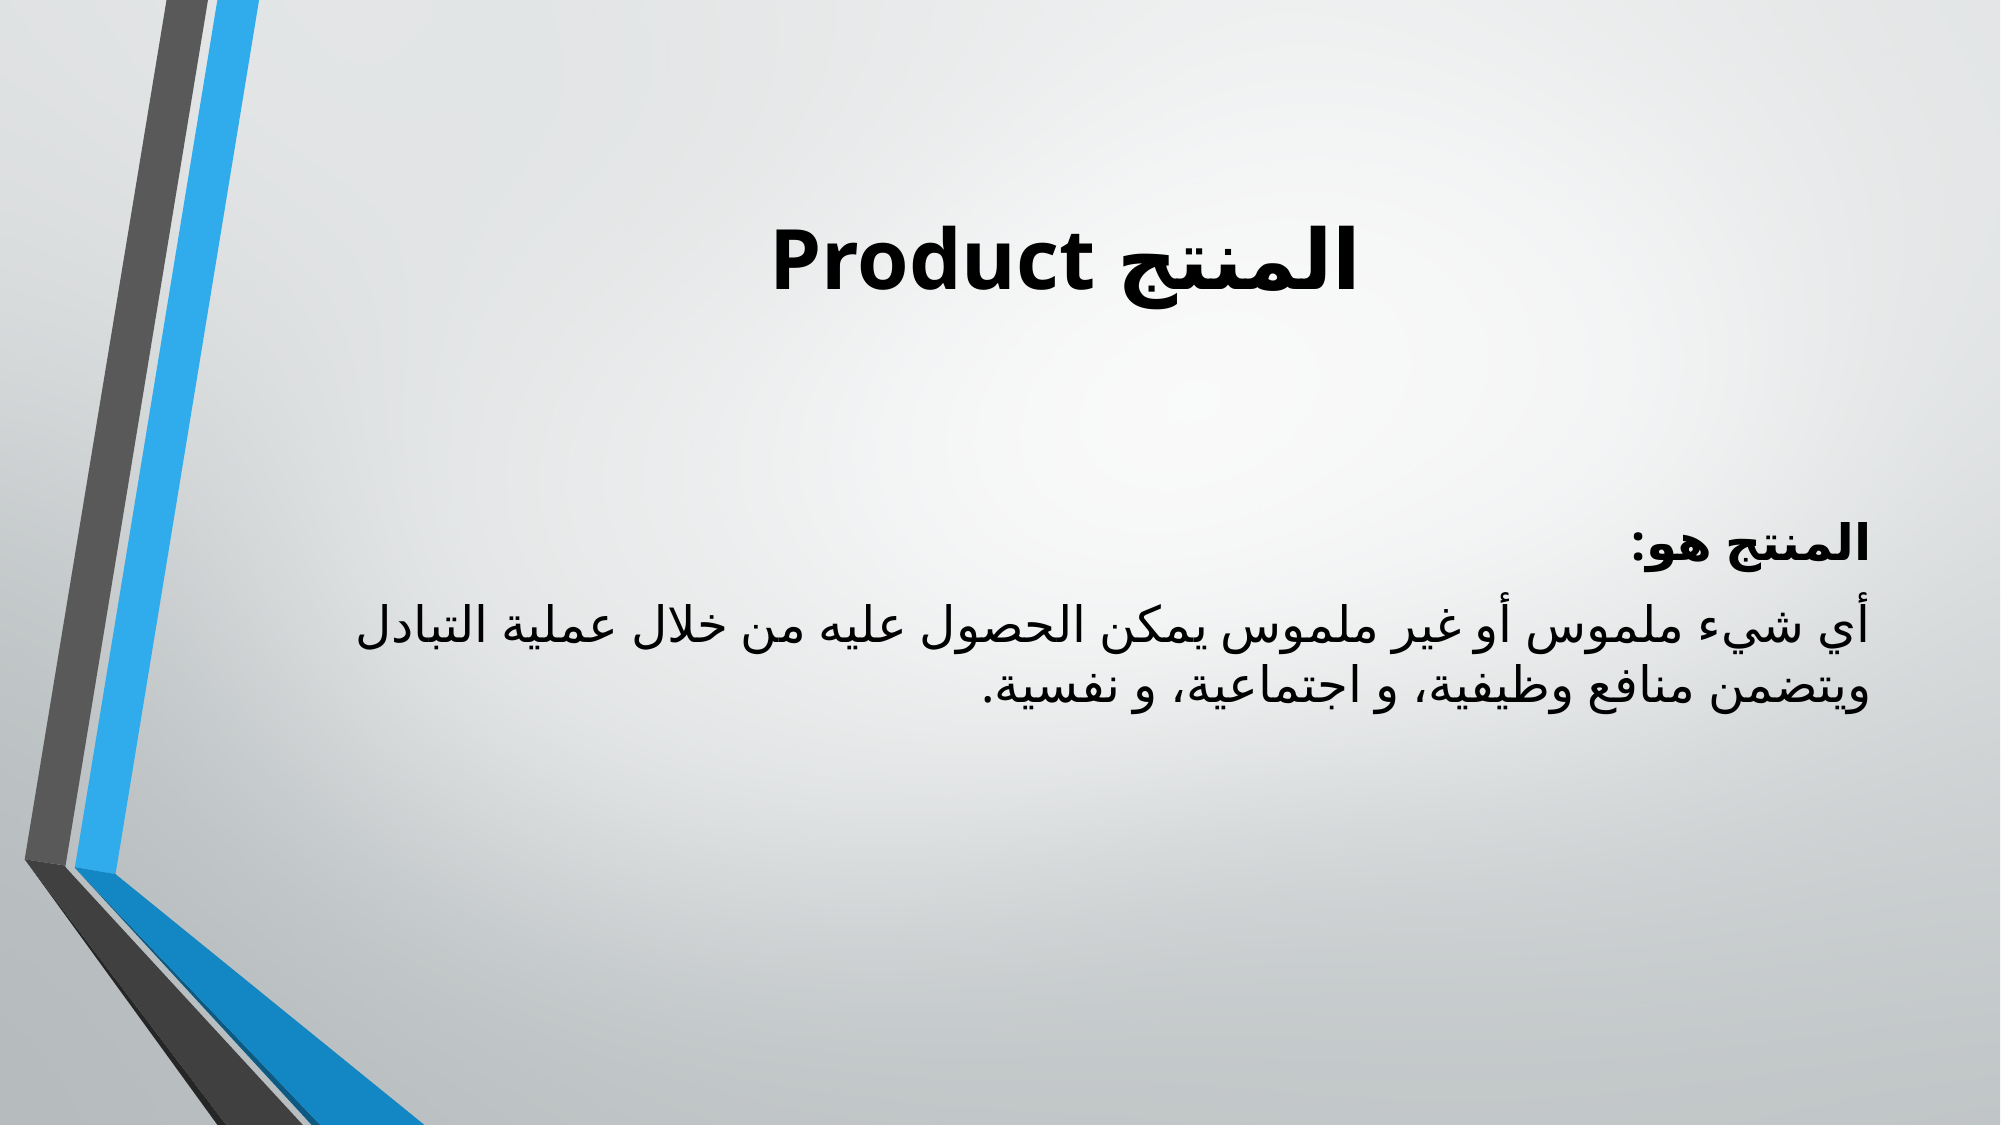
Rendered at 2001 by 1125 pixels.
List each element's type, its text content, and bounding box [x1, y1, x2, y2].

title المنتج Product [243, 112, 1887, 400]
list المنتج هو: أي شيء ملموس أو غير ملموس يمكن الحصول عليه من خلال عملية التبادل ويتضمن منافع وظيفية، و اجتماعية، و نفسية. [243, 437, 1887, 950]
